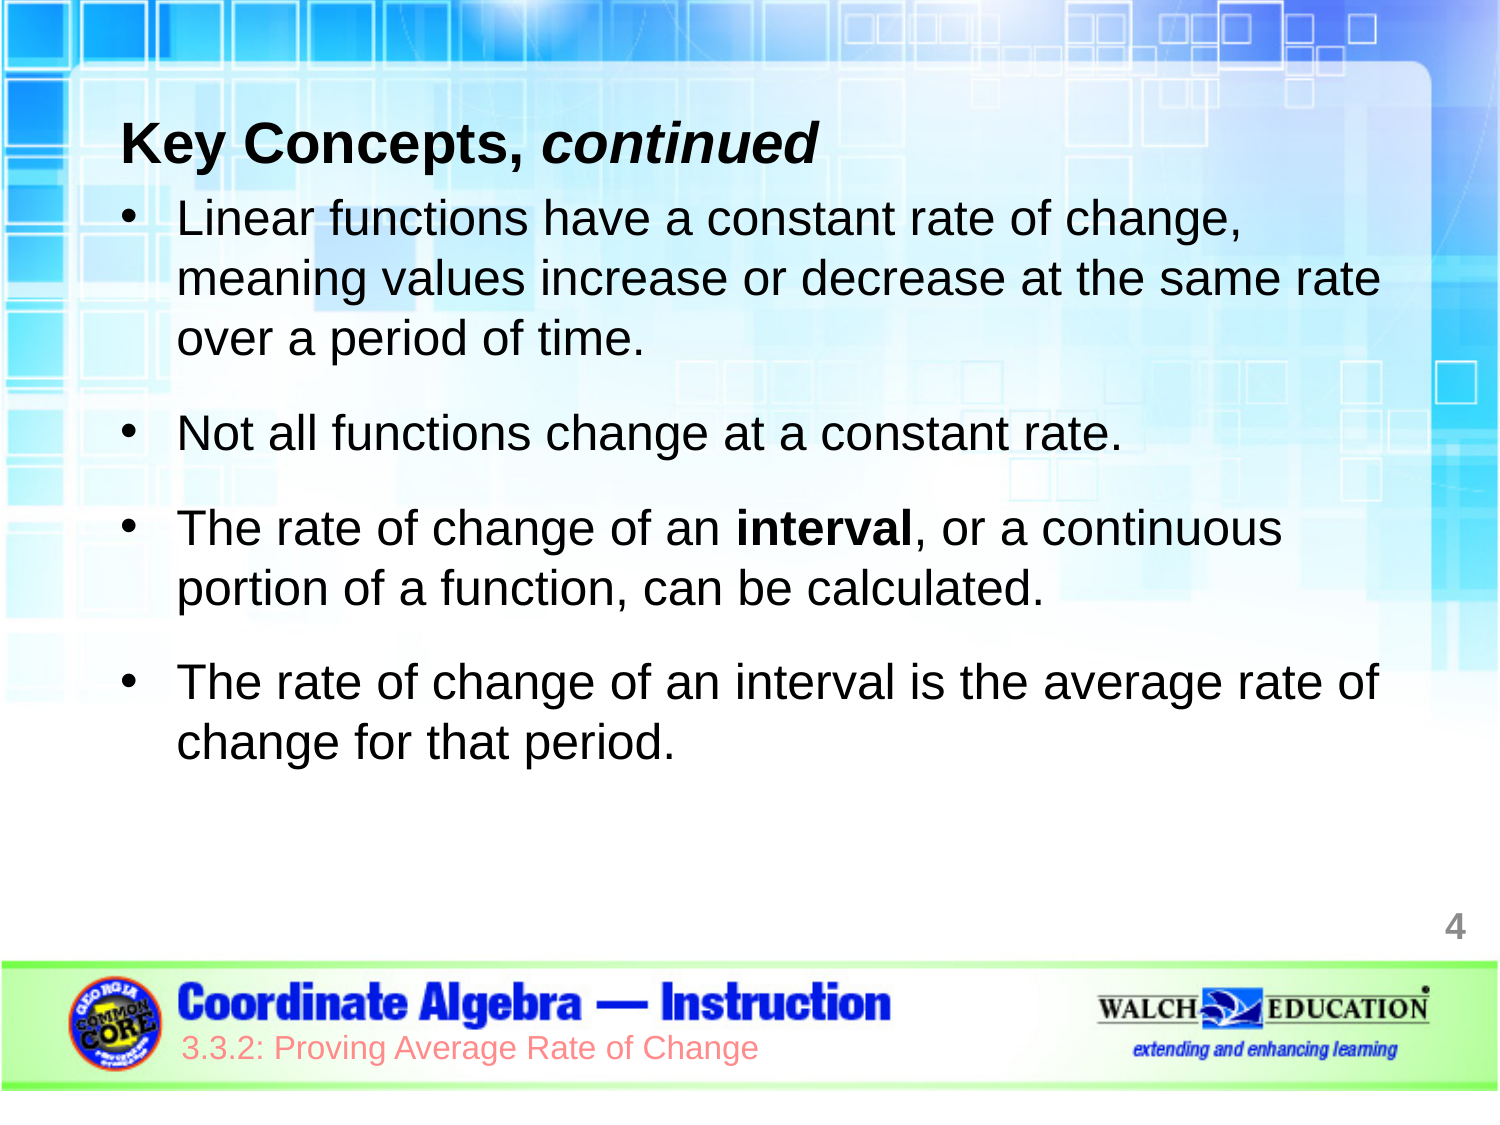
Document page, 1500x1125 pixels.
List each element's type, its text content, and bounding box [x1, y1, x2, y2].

picture [1, 0, 1500, 1091]
footer 3.3.2: Proving Average Rate of Change [166, 1024, 1080, 1069]
subtitle Key Concepts, continued Linear functions have a constant rate of change, meaning values increase or decrease at the same rate over a period of time. Not all functions change at a constant rate. The rate of change of an interval, or a continuous portion of a function, can be calculated. The rate of change of an interval is the average rate of change for that period. [105, 97, 1413, 918]
slide_number 4 [1361, 901, 1481, 949]
